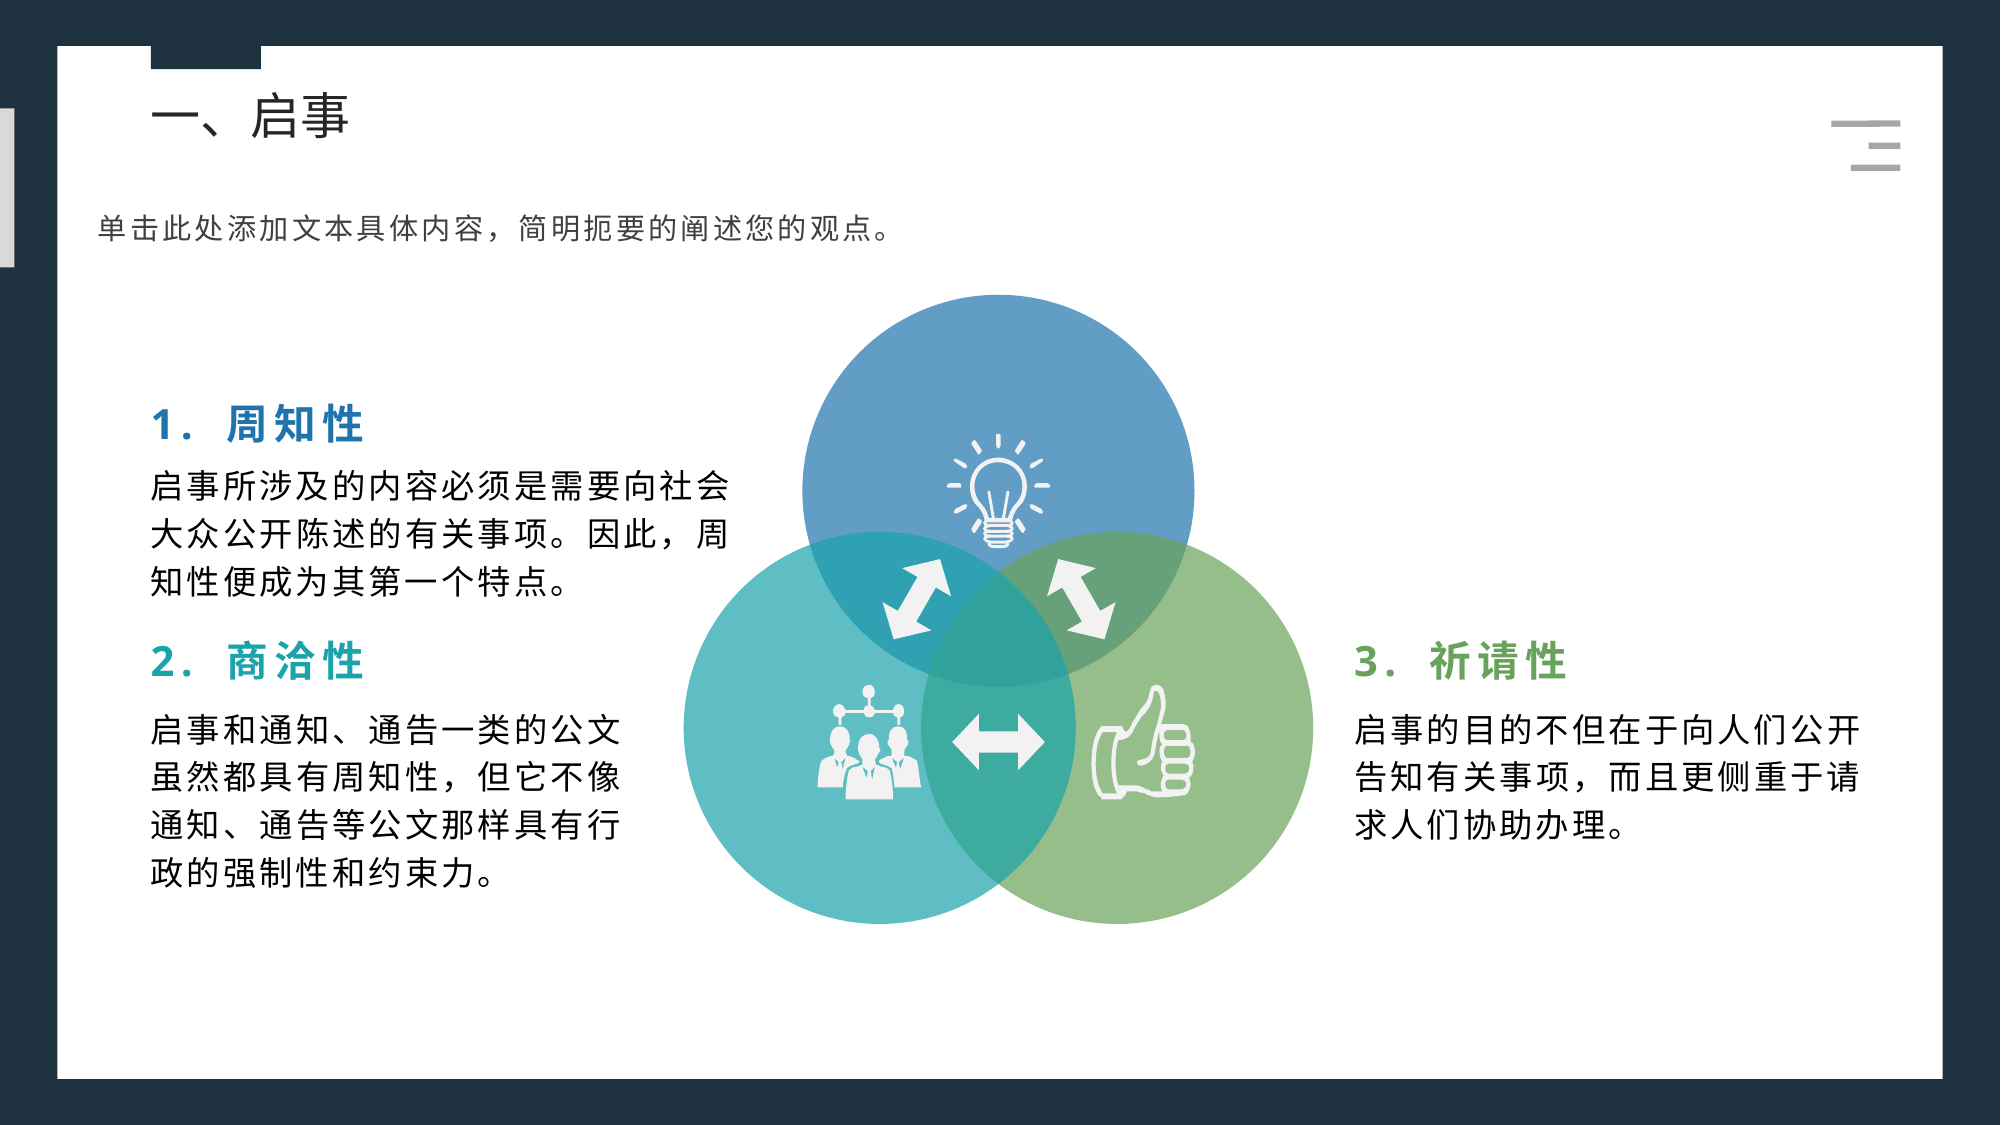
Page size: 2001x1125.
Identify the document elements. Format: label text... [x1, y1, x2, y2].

text_box [996, 433, 1001, 449]
text_box [832, 684, 905, 725]
text_box [845, 726, 922, 800]
text_box [950, 711, 1047, 773]
text_box 启事所涉及的内容必须是需要向社会大众公开陈述的有关事项。因此，周知性便成为其第一个特点。 [135, 457, 750, 621]
text_box [0, 107, 15, 268]
text_box 启事的目的不但在于向人们公开告知有关事项，而且更侧重于请求人们协助办理。 [1339, 700, 1885, 849]
text_box [880, 557, 953, 641]
text_box [953, 458, 968, 469]
text_box [1015, 439, 1026, 455]
text_box 2. 商洽性 [135, 607, 661, 695]
text_box [999, 530, 1315, 926]
text_box [1029, 458, 1043, 469]
text_box 启事和通知、通告一类的公文虽然都具有周知性，但它不像通知、通告等公文那样具有行政的强制性和约束力。 [135, 700, 661, 900]
text_box [953, 504, 968, 514]
text_box [1091, 684, 1195, 800]
text_box 3. 祈请性 [1339, 607, 1885, 695]
text_box 1. 周知性 [135, 370, 661, 457]
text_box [1831, 123, 1901, 168]
text_box [1045, 557, 1118, 641]
text_box [682, 530, 1077, 926]
text_box [969, 457, 1027, 549]
text_box 一、启事 [150, 77, 622, 153]
text_box [1029, 504, 1043, 514]
text_box [817, 726, 860, 788]
text_box [971, 439, 982, 455]
text_box [946, 483, 962, 488]
text_box [801, 293, 1196, 570]
text_box 单击此处添加文本具体内容，简明扼要的阐述您的观点。 [83, 203, 1656, 265]
text_box [1034, 483, 1051, 488]
